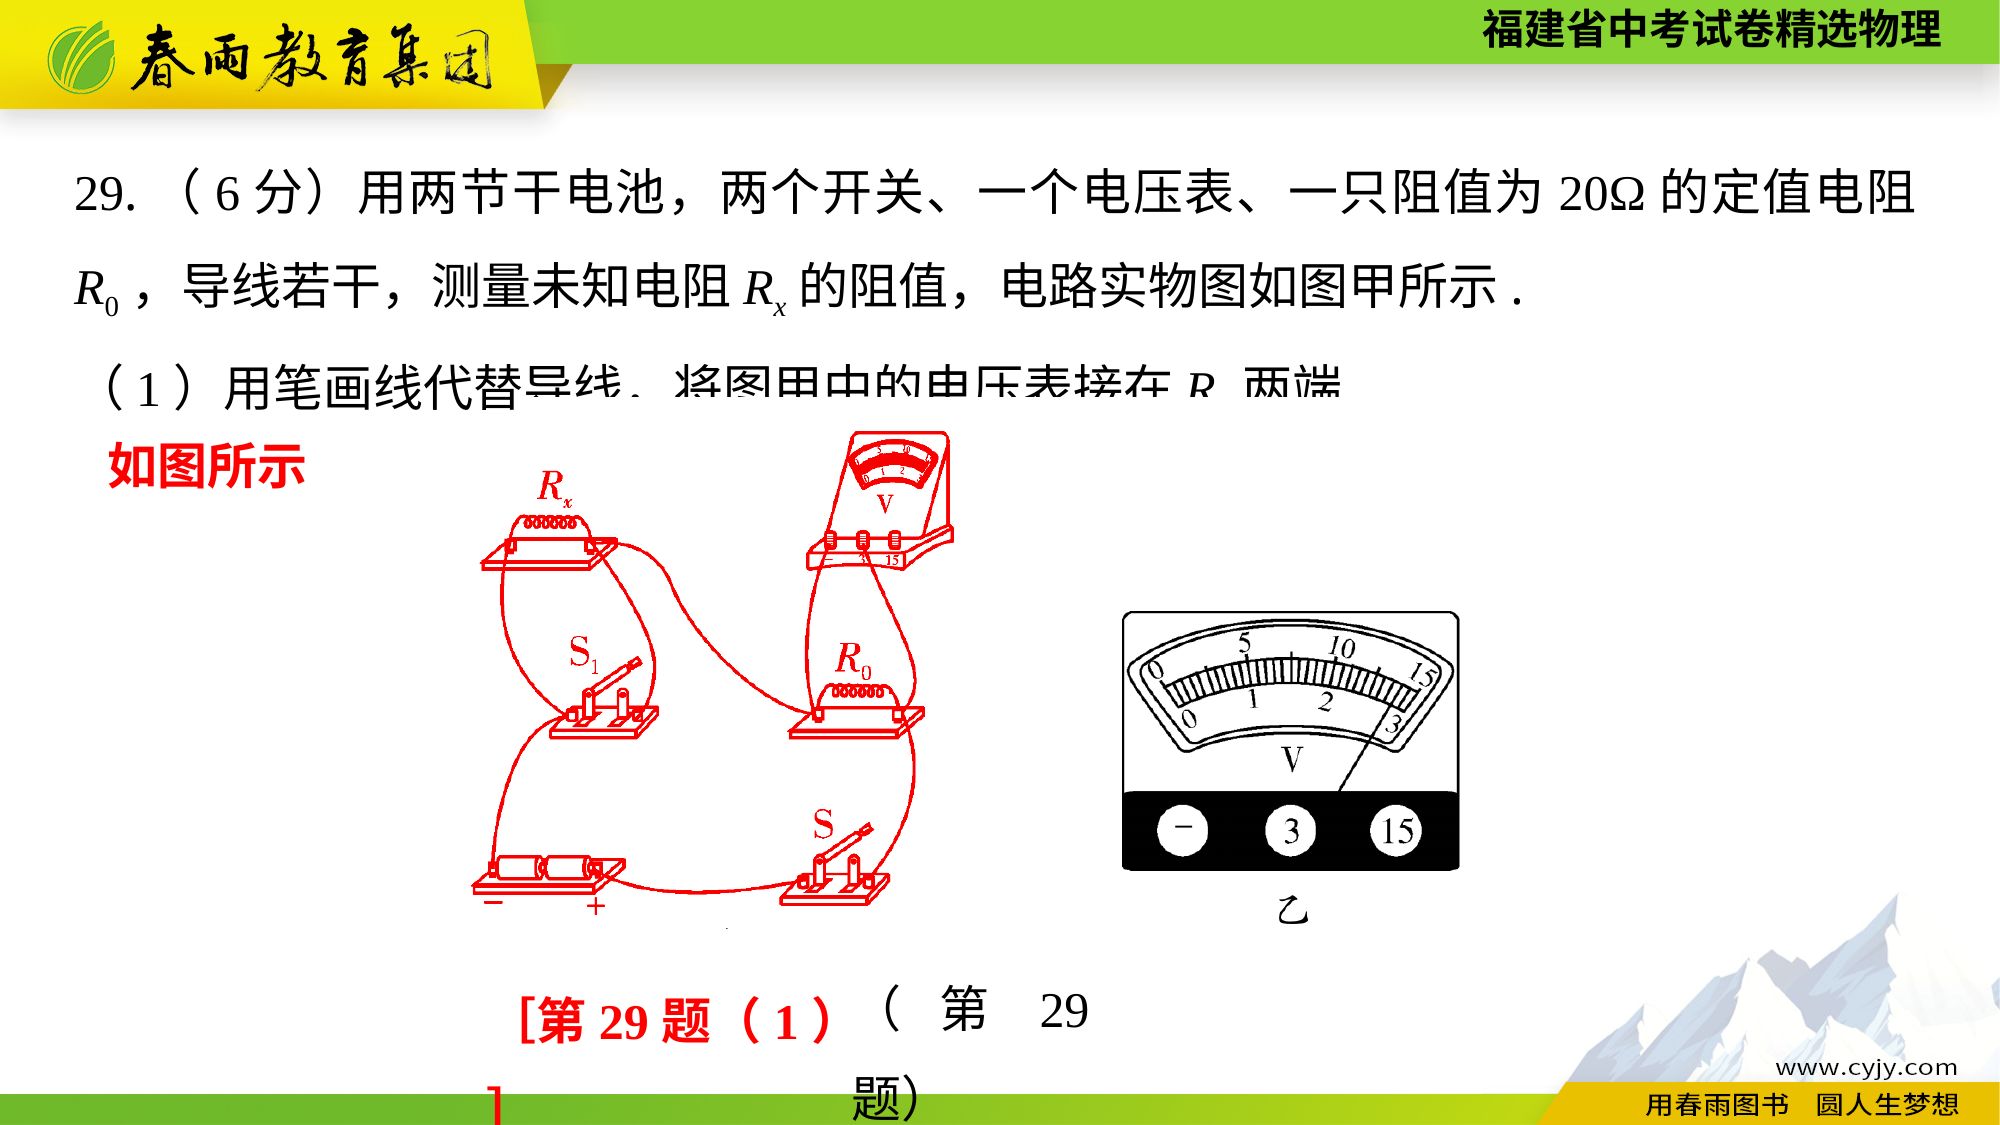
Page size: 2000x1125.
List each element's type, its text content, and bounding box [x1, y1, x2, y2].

picture [0, 0, 2000, 1125]
text_box ［第29题（1）］ [471, 952, 876, 1057]
list 29.（6分）用两节干电池，两个开关、一个电压表、一只阻值为20Ω的定值电阻R0，导线若干，测量未知电阻Rx的阻值，电路实物图如图甲所示. （1）用笔画线代替导线，将图甲中的电压表接在R0两端. [59, 122, 1944, 411]
text_box 如图所示 [92, 397, 323, 502]
text_box （第29题） [836, 940, 1117, 1046]
